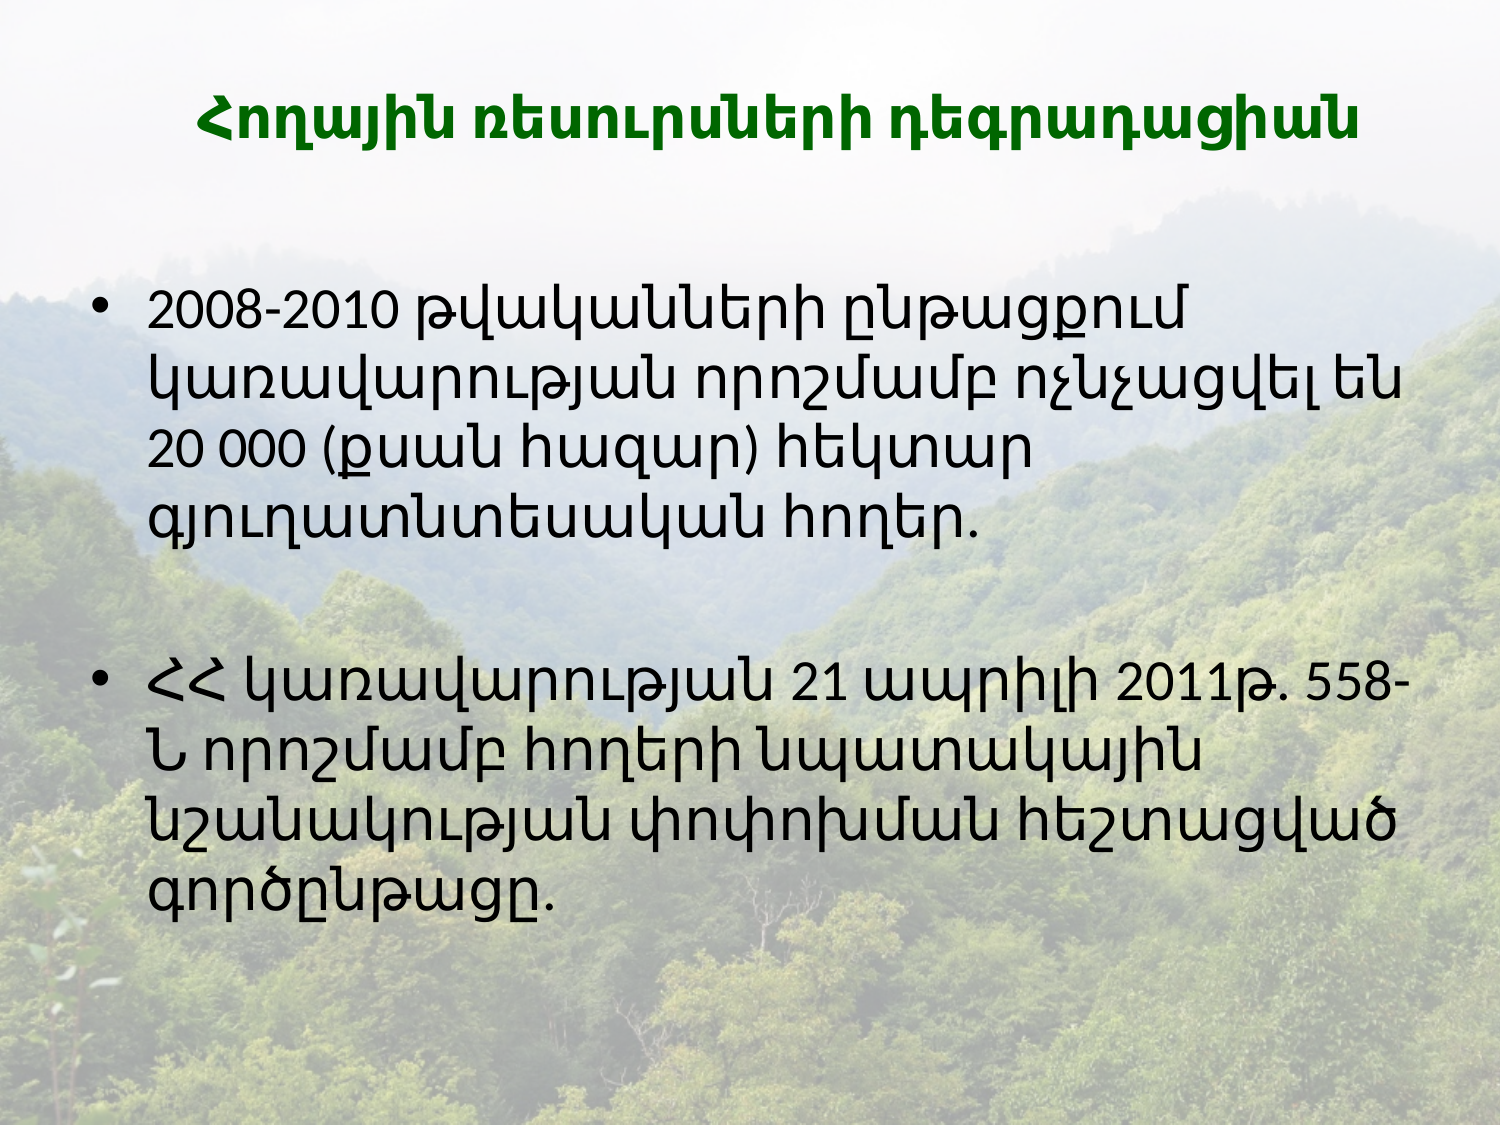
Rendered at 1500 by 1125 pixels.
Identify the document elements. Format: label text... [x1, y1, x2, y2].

title Հողային ռեսուրսների դեգրադացիան [135, 45, 1425, 256]
list 2008-2010 թվականների ընթացքում կառավարության որոշմամբ ոչնչացվել են 20 000 (քսան հազար) հեկտար գյուղատնտեսական հողեր. ՀՀ կառավարության 21 ապրիլի 2011թ. 558-Ն որոշմամբ հողերի նպատակային նշանակության փոփոխման հեշտացված գործընթացը. [75, 262, 1459, 1005]
